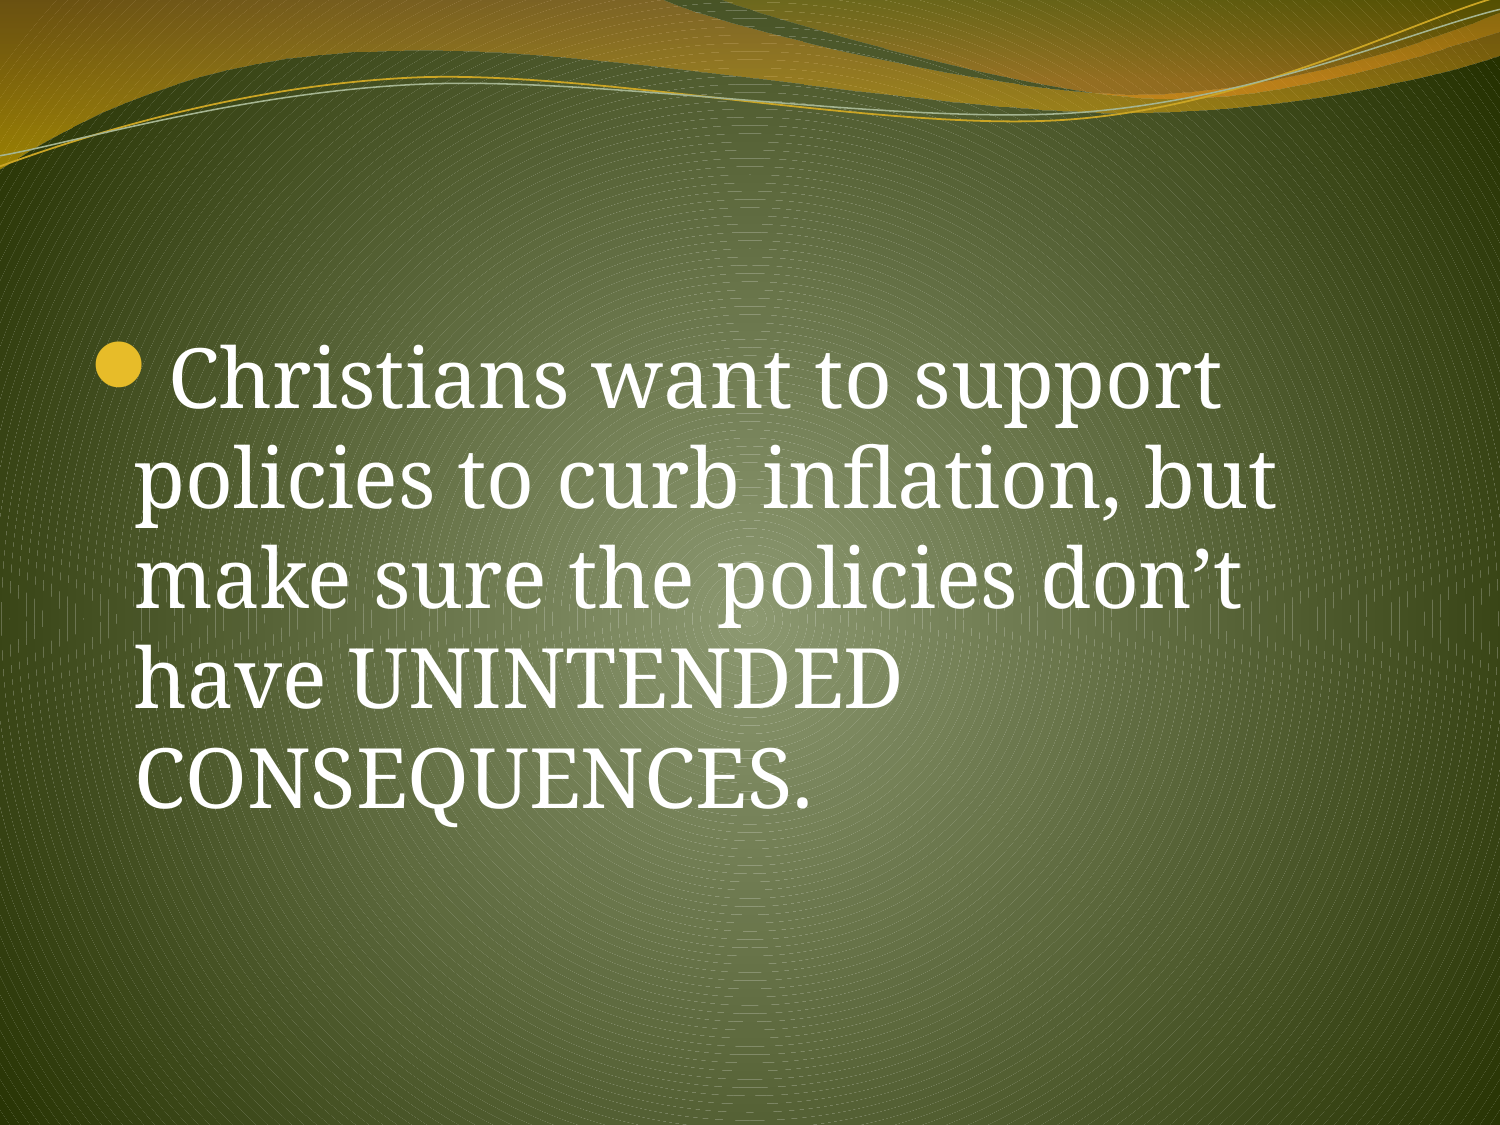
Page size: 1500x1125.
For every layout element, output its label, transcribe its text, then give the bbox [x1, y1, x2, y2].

list Christians want to support policies to curb inflation, but make sure the policies don’t have UNINTENDED CONSEQUENCES. [75, 317, 1425, 1038]
